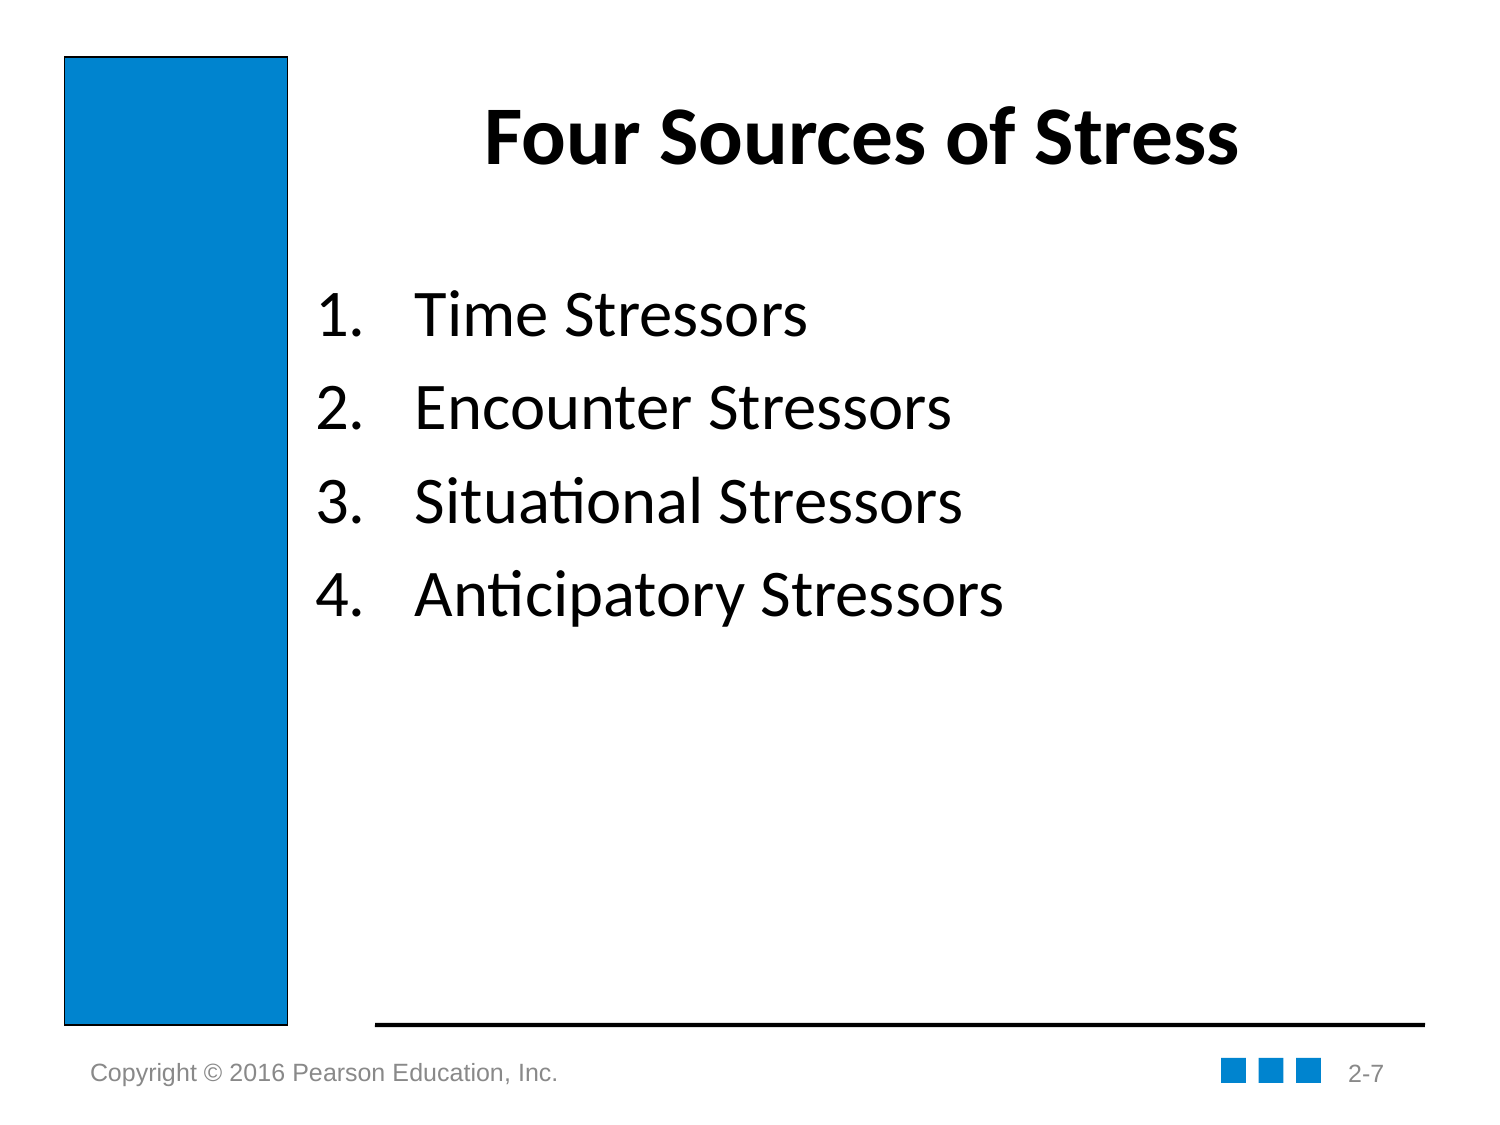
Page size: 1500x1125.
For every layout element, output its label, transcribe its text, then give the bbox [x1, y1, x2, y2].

text_box [1221, 1057, 1246, 1083]
list Time Stressors Encounter Stressors Situational Stressors Anticipatory Stressors [300, 262, 1425, 1005]
title Four Sources of Stress [300, 37, 1425, 225]
text_box [1258, 1057, 1284, 1083]
text_box [64, 56, 288, 1025]
text_box Copyright © 2016 Pearson Education, Inc. [75, 1055, 625, 1088]
text_box 2-7 [1333, 1050, 1421, 1095]
text_box [1296, 1057, 1321, 1083]
